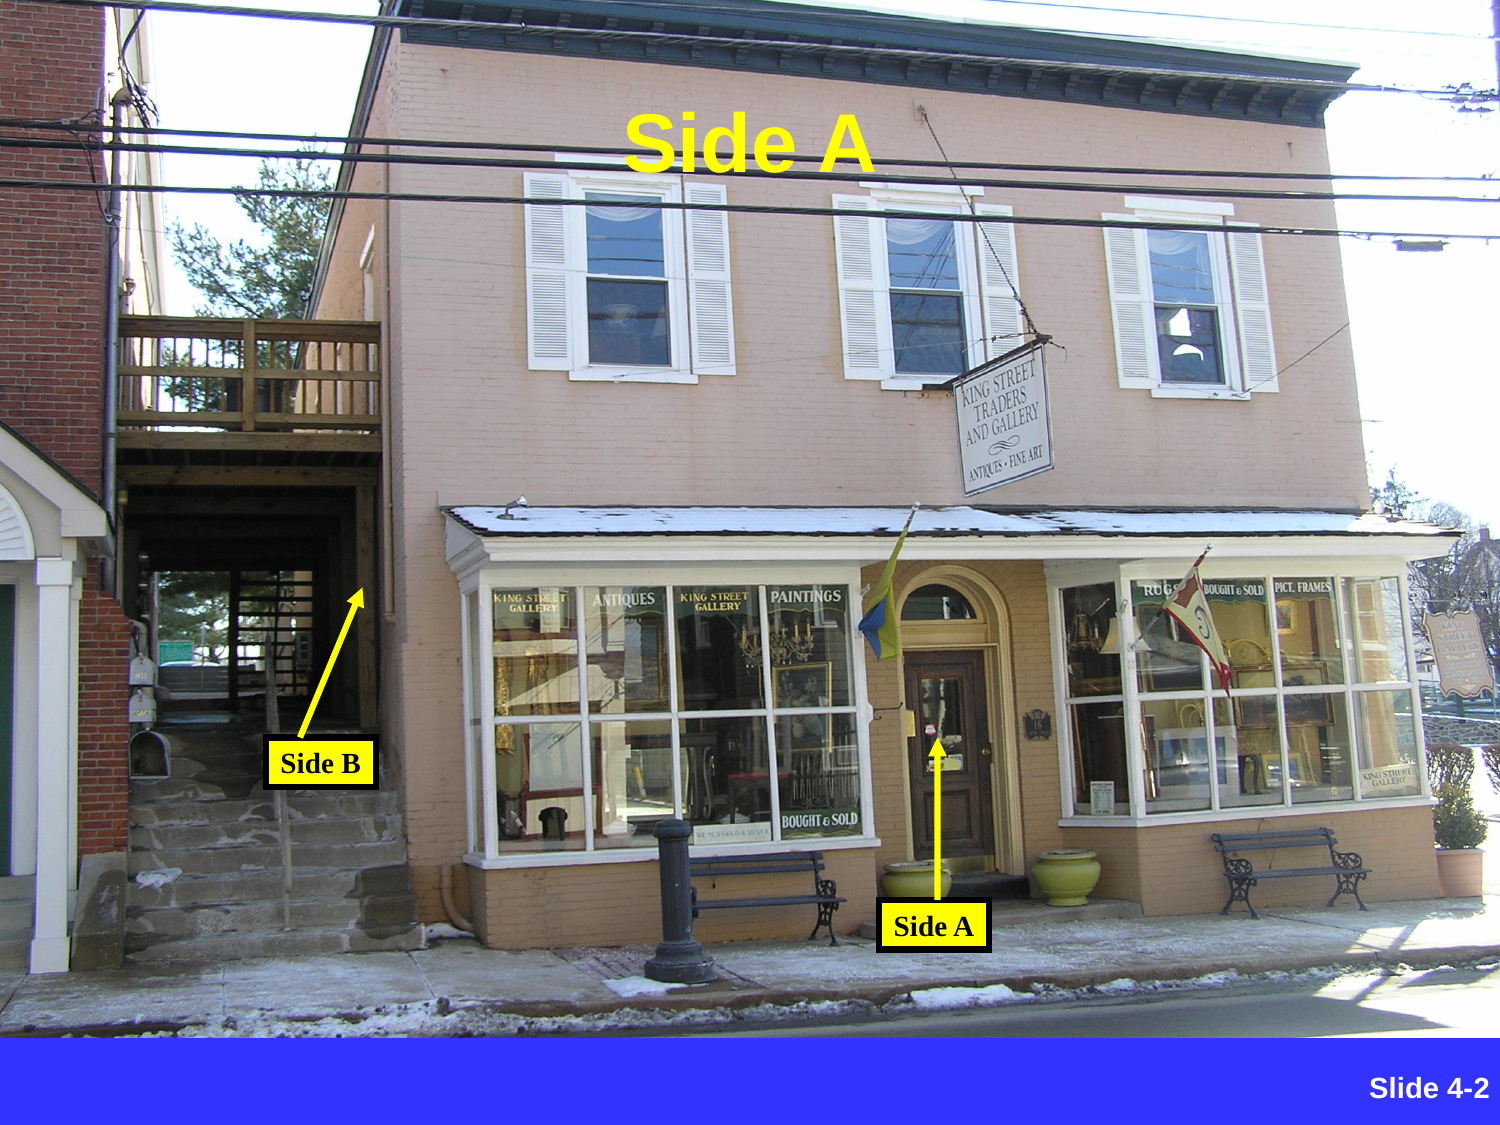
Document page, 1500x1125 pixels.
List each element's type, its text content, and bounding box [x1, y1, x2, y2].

picture [0, 0, 1500, 1038]
slide_number Slide 4-90 [1154, 1061, 1500, 1125]
